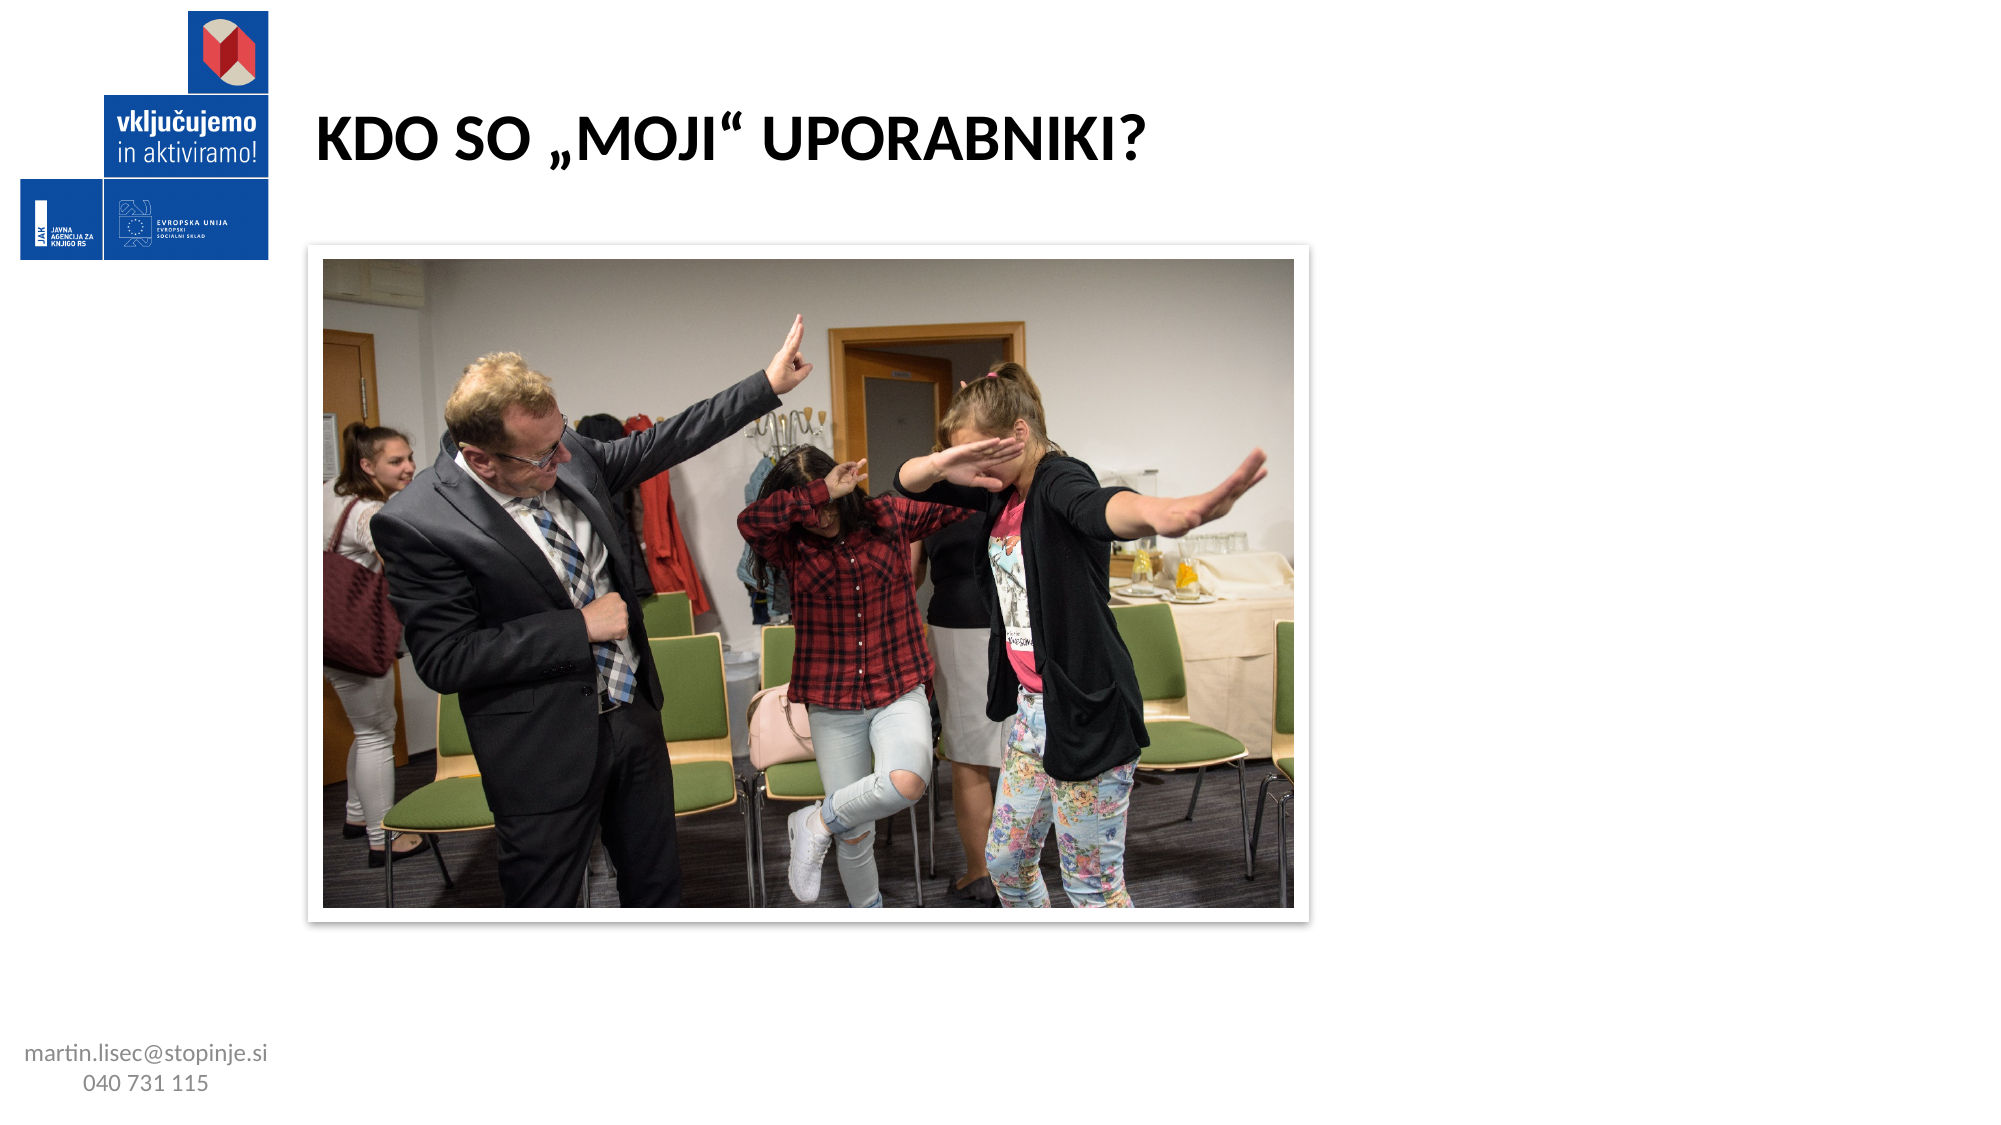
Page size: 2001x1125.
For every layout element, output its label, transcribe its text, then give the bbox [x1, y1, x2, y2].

footer martin.lisec@stopinje.si 040 731 115 [0, 1036, 293, 1097]
picture [20, 11, 269, 260]
picture [322, 259, 1294, 908]
text_box KDO SO „MOJI“ UPORABNIKI? [301, 86, 1164, 182]
